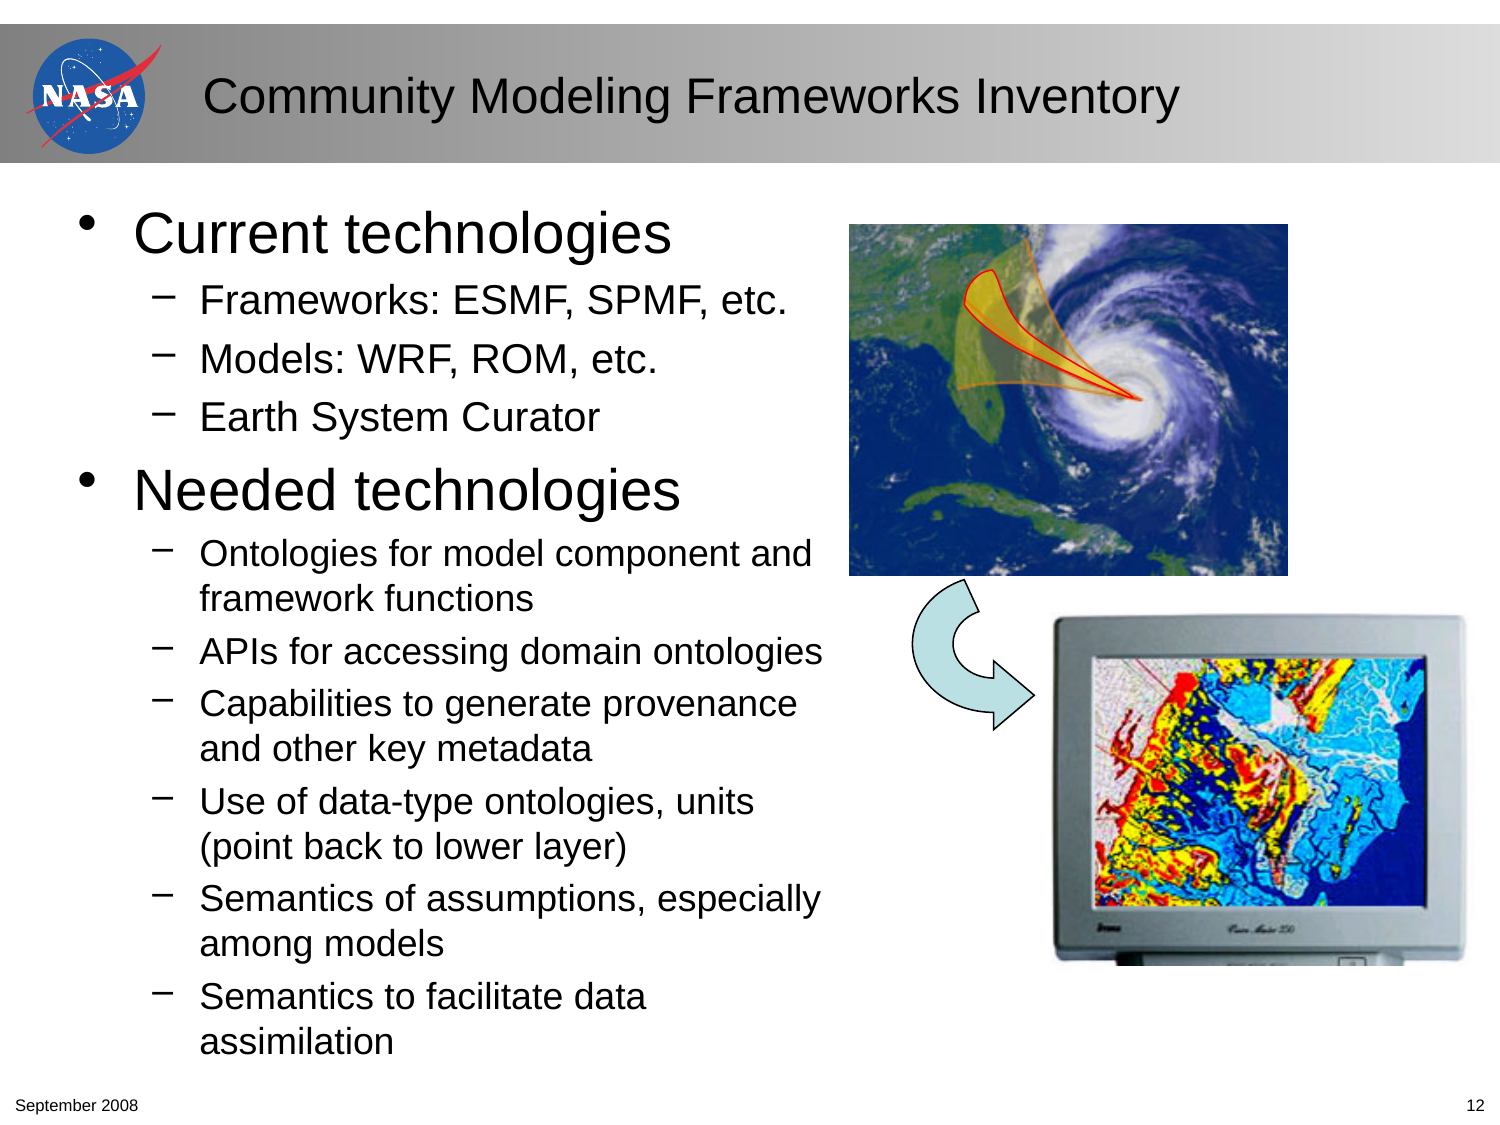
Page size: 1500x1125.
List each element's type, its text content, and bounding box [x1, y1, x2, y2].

picture [1049, 612, 1476, 966]
text_box [912, 584, 1035, 730]
title Community Modeling Frameworks Inventory [187, 37, 1300, 150]
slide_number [0, 1087, 62, 1125]
slide_number 12 [1412, 1087, 1500, 1125]
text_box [849, 224, 1288, 576]
list Current technologies Frameworks: ESMF, SPMF, etc. Models: WRF, ROM, etc. Earth System Curator Needed technologies Ontologies for model component and framework functions APIs for accessing domain ontologies Capabilities to generate provenance and other key metadata Use of data-type ontologies, units (point back to lower layer) Semantics of assumptions, especially among models Semantics to facilitate data assimilation [62, 187, 850, 1125]
